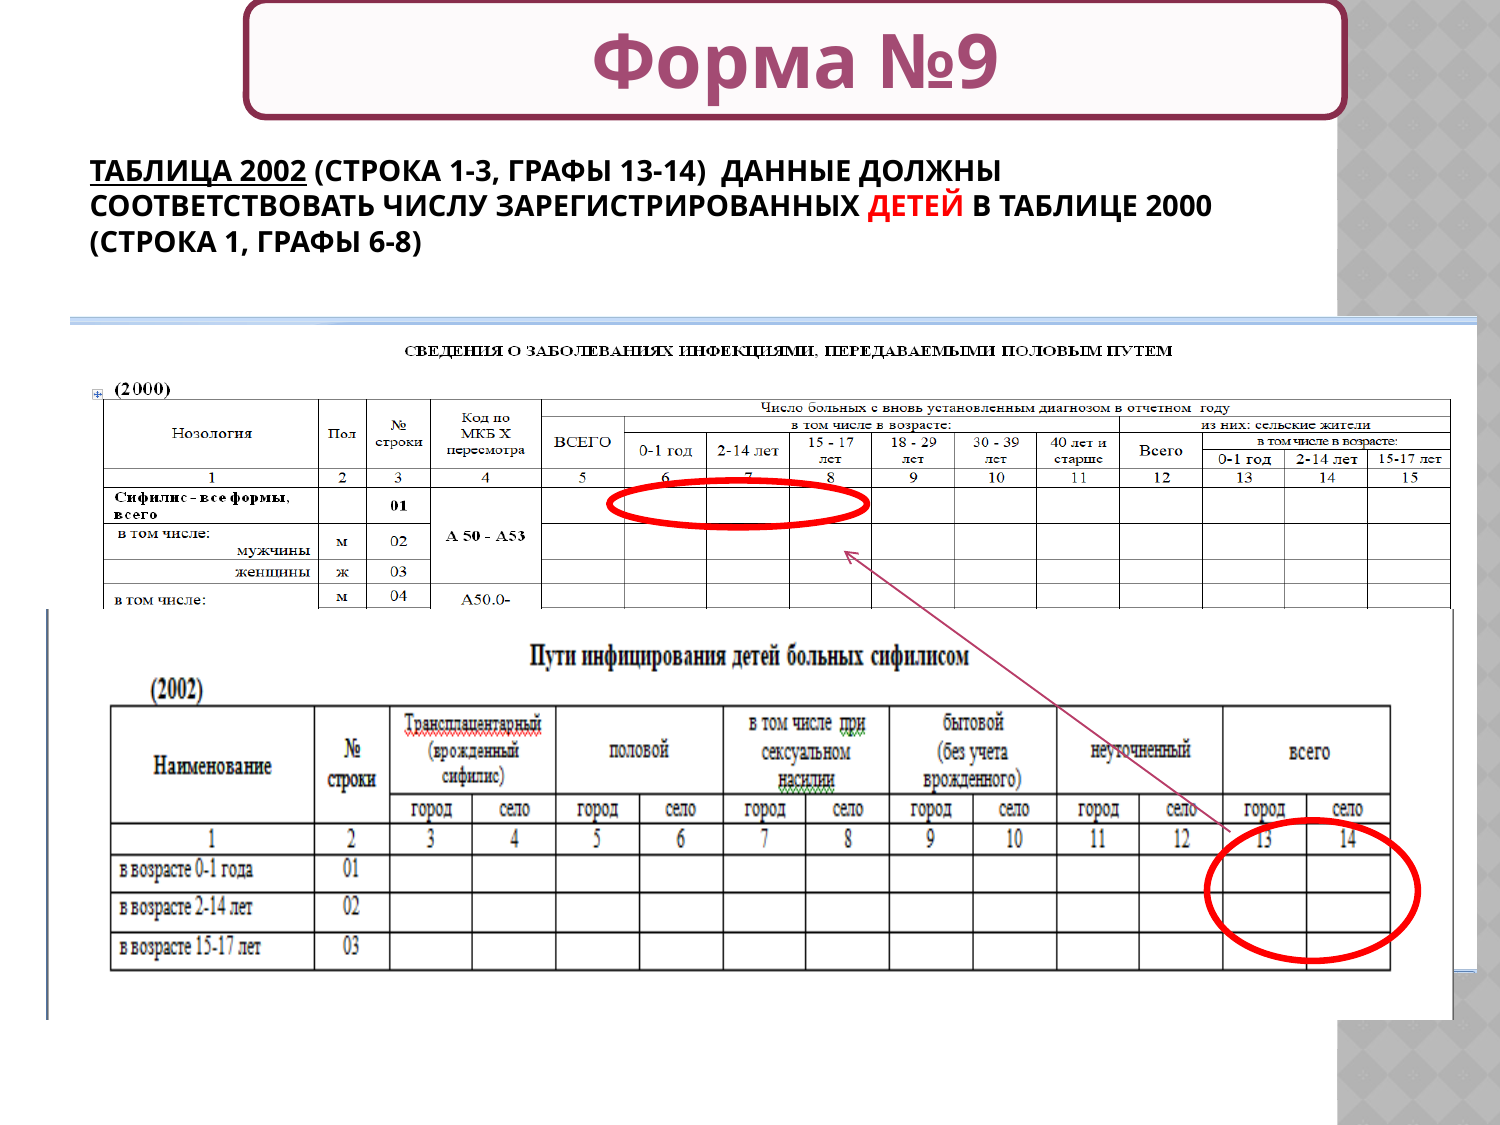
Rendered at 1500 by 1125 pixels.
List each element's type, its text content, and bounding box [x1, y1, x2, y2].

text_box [843, 550, 1231, 833]
title Таблица 2002 (строка 1-3, графы 13-14) данные должны соответствовать числу зарегистрированных детей в таблице 2000 (строка 1, графы 6-8) [82, 105, 1270, 293]
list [69, 315, 1477, 974]
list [46, 608, 1454, 1020]
text_box Форма №9 [242, 0, 1348, 121]
